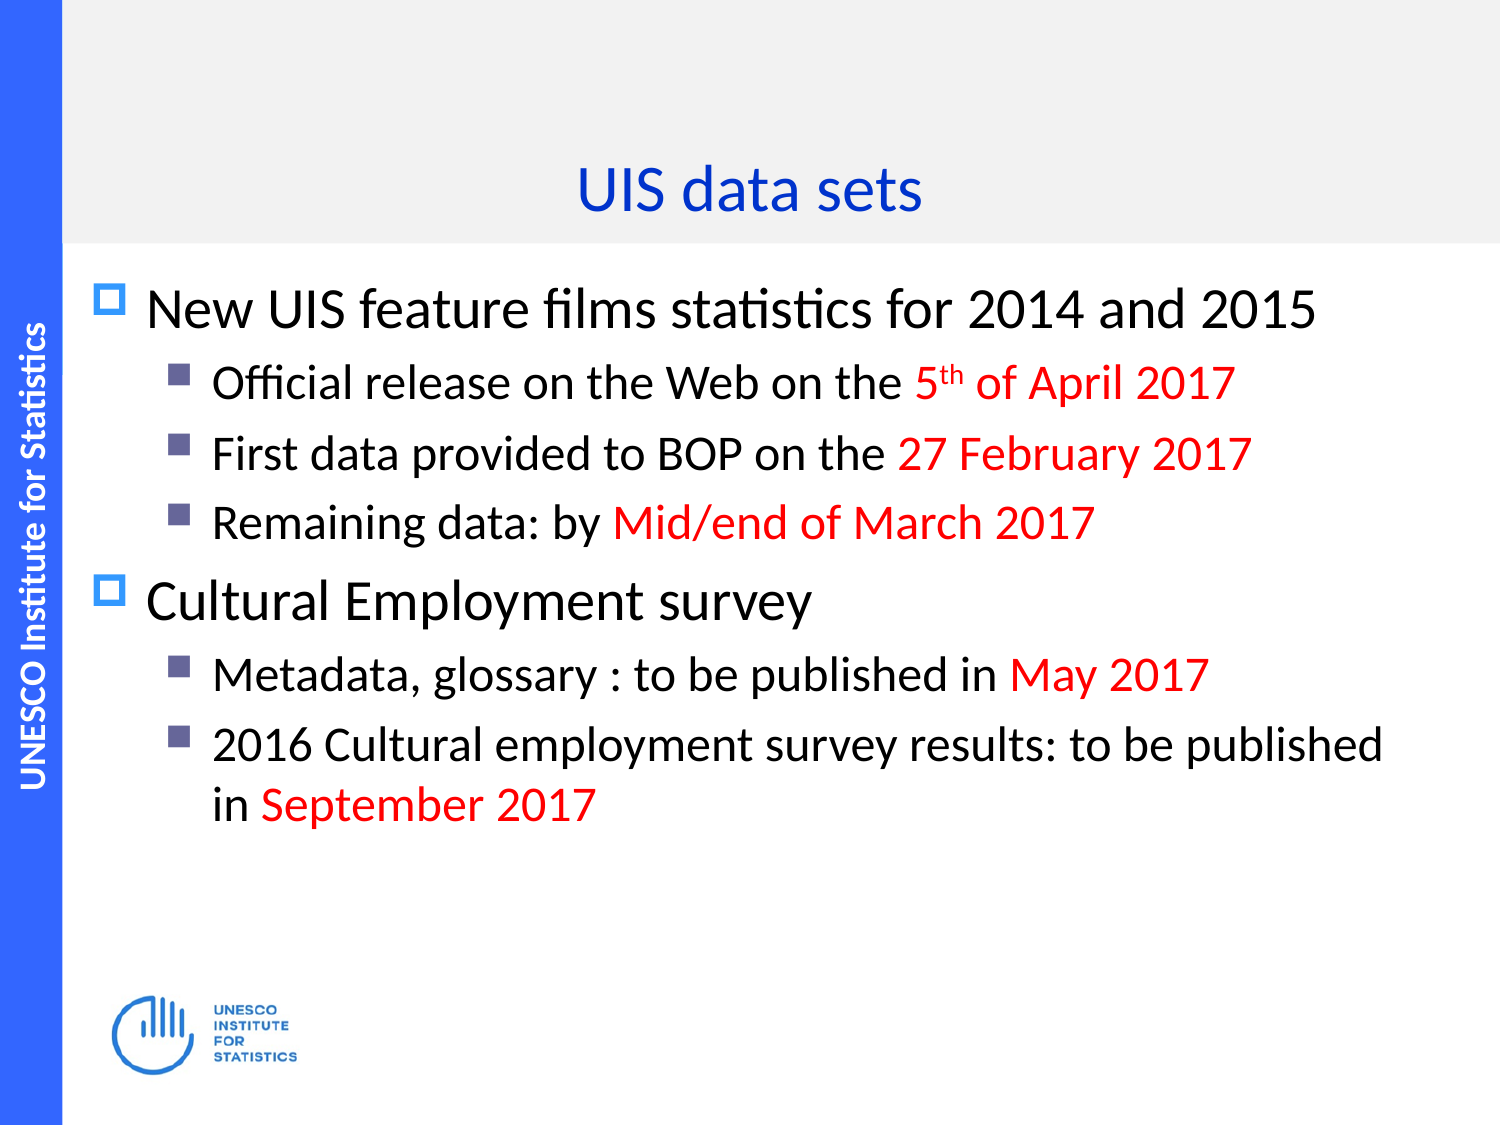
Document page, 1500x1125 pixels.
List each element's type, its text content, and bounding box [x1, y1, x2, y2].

title UIS data sets [75, 45, 1425, 233]
picture [70, 964, 338, 1106]
list New UIS feature films statistics for 2014 and 2015 Official release on the Web on the 5th of April 2017 First data provided to BOP on the 27 February 2017 Remaining data: by Mid/end of March 2017 Cultural Employment survey Metadata, glossary : to be published in May 2017 2016 Cultural employment survey results: to be published in September 2017 [75, 262, 1425, 1006]
